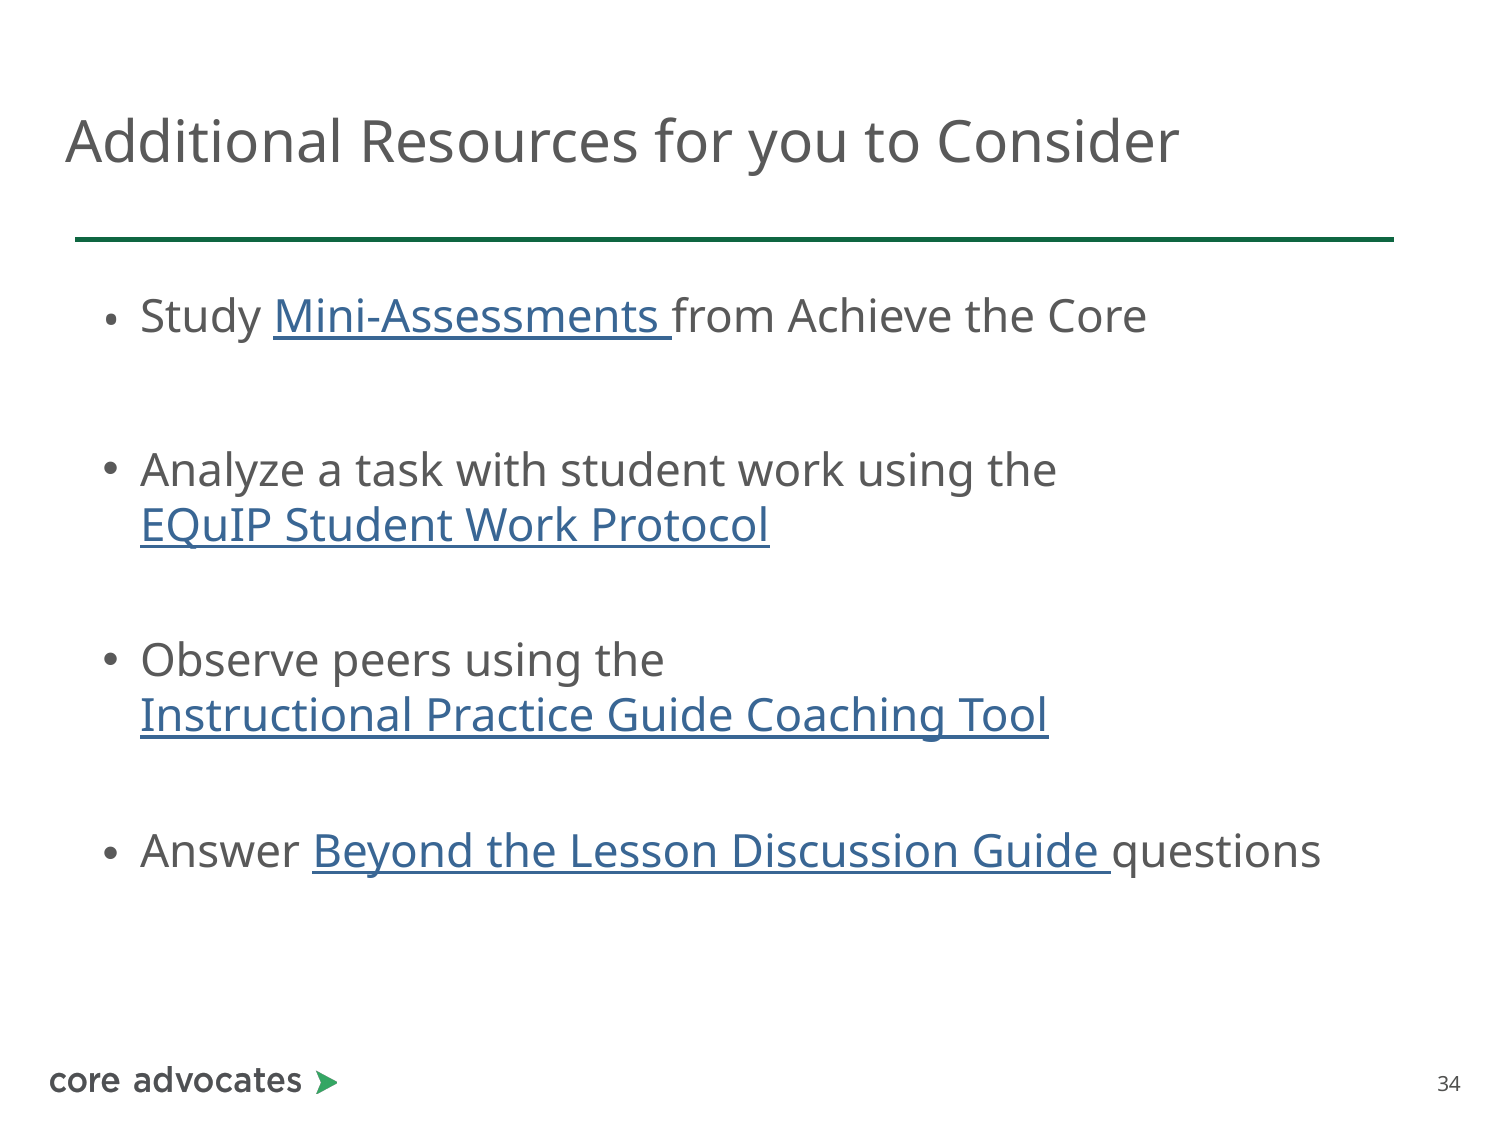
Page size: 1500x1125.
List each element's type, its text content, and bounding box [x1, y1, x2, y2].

list Study Mini-Assessments from Achieve the Core Analyze a task with student work using the EQuIP Student Work Protocol Observe peers using the Instructional Practice Guide Coaching Tool Answer Beyond the Lesson Discussion Guide questions [50, 270, 1457, 1013]
title Additional Resources for you to Consider [50, 45, 1457, 233]
picture [50, 1066, 337, 1094]
